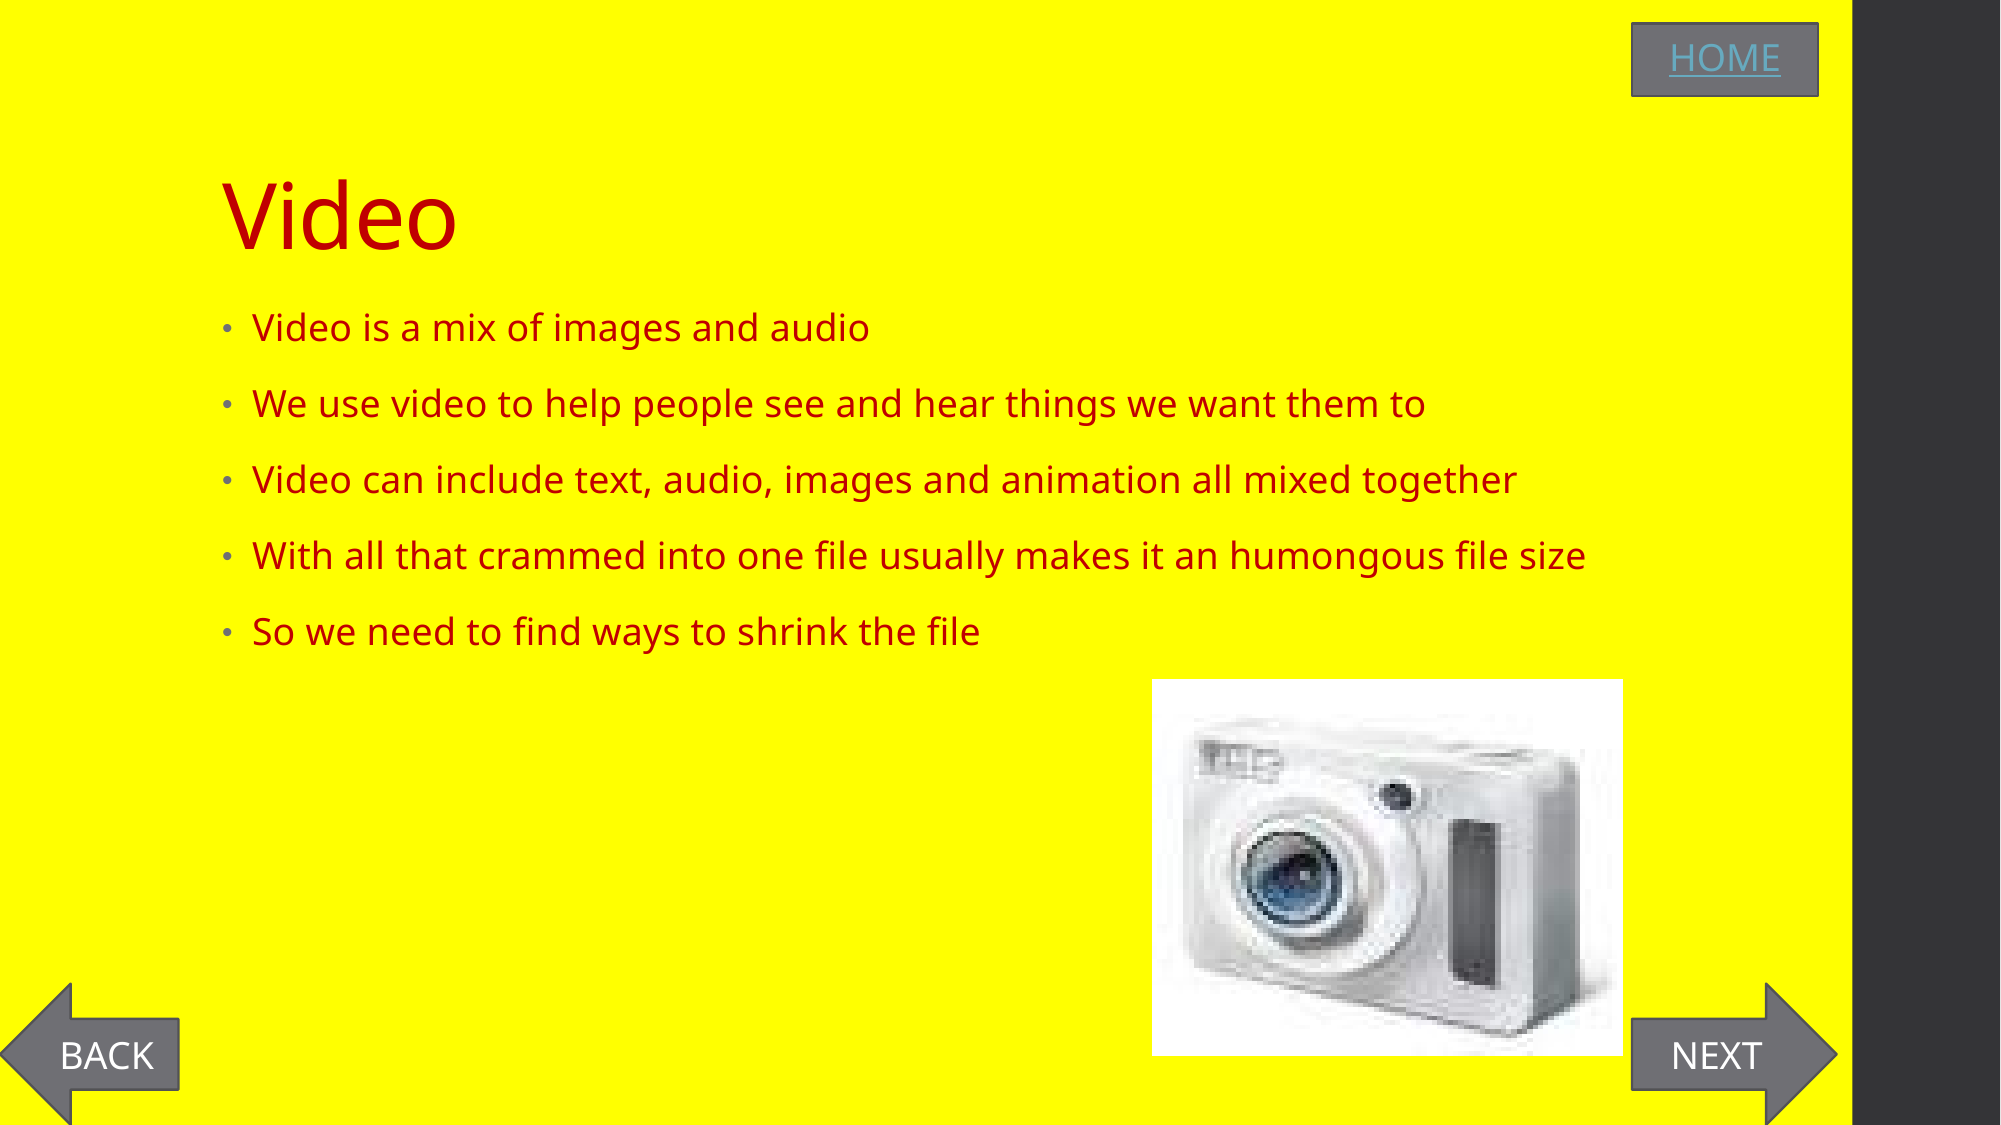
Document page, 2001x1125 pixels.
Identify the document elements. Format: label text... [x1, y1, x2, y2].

list Video is a mix of images and audio We use video to help people see and hear things we want them to Video can include text, audio, images and animation all mixed together With all that crammed into one file usually makes it an humongous file size So we need to find ways to shrink the file [206, 299, 1617, 1014]
picture [1151, 679, 1623, 1056]
text_box HOME [1631, 22, 1819, 97]
text_box BACK [0, 982, 180, 1125]
text_box NEXT [1630, 982, 1838, 1125]
title Video [206, 60, 1797, 278]
